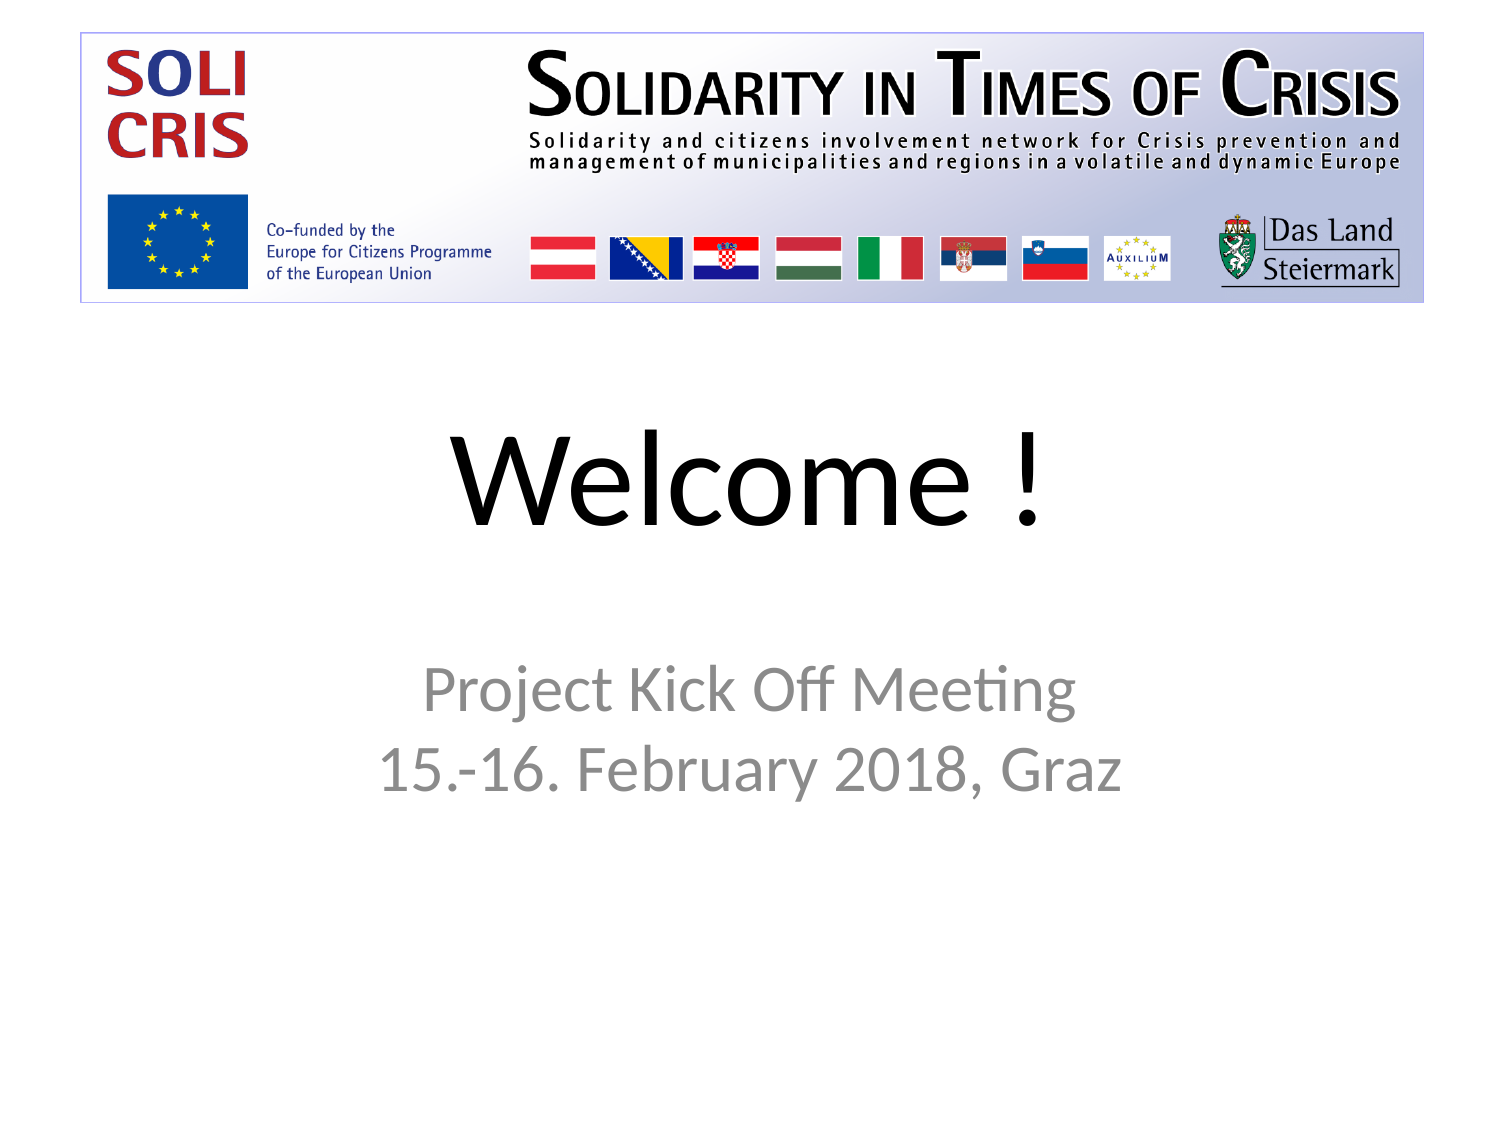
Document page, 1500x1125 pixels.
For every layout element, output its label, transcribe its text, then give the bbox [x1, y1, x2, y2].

title Welcome ! [112, 349, 1388, 591]
subtitle Project Kick Off Meeting 15.-16. February 2018, Graz [225, 637, 1275, 925]
picture [80, 32, 1424, 303]
